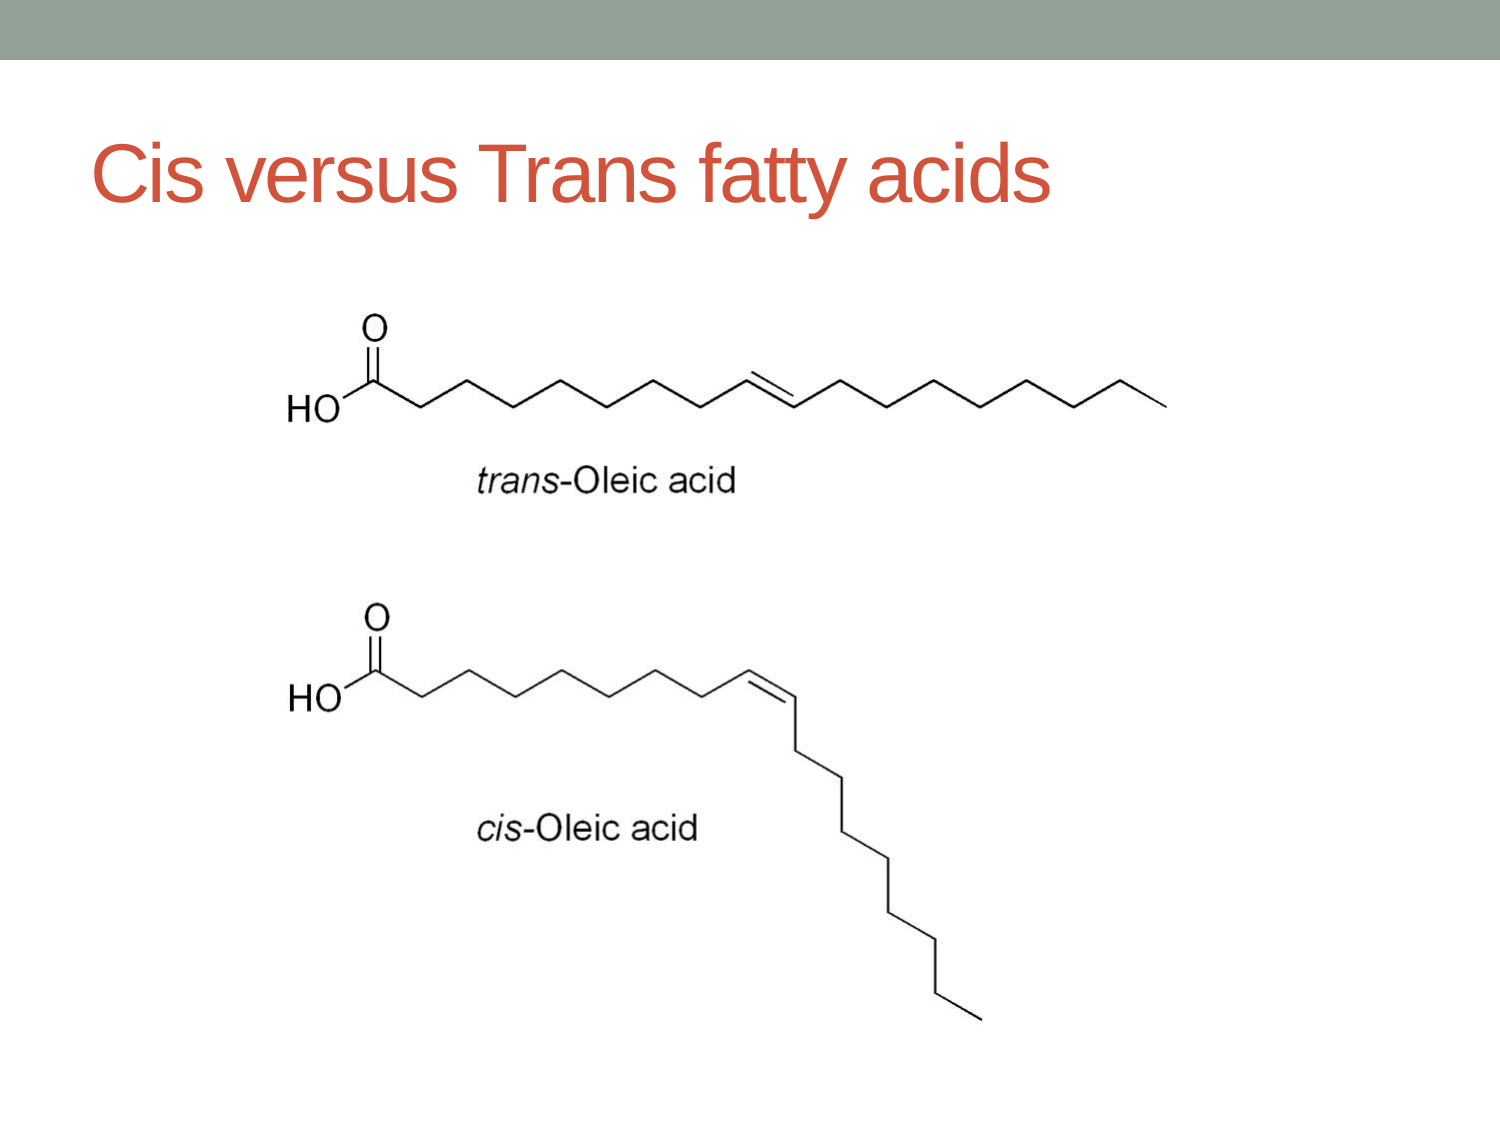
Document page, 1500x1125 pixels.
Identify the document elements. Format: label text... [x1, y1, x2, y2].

title Cis versus Trans fatty acids [75, 87, 1425, 250]
picture [287, 312, 1172, 1027]
